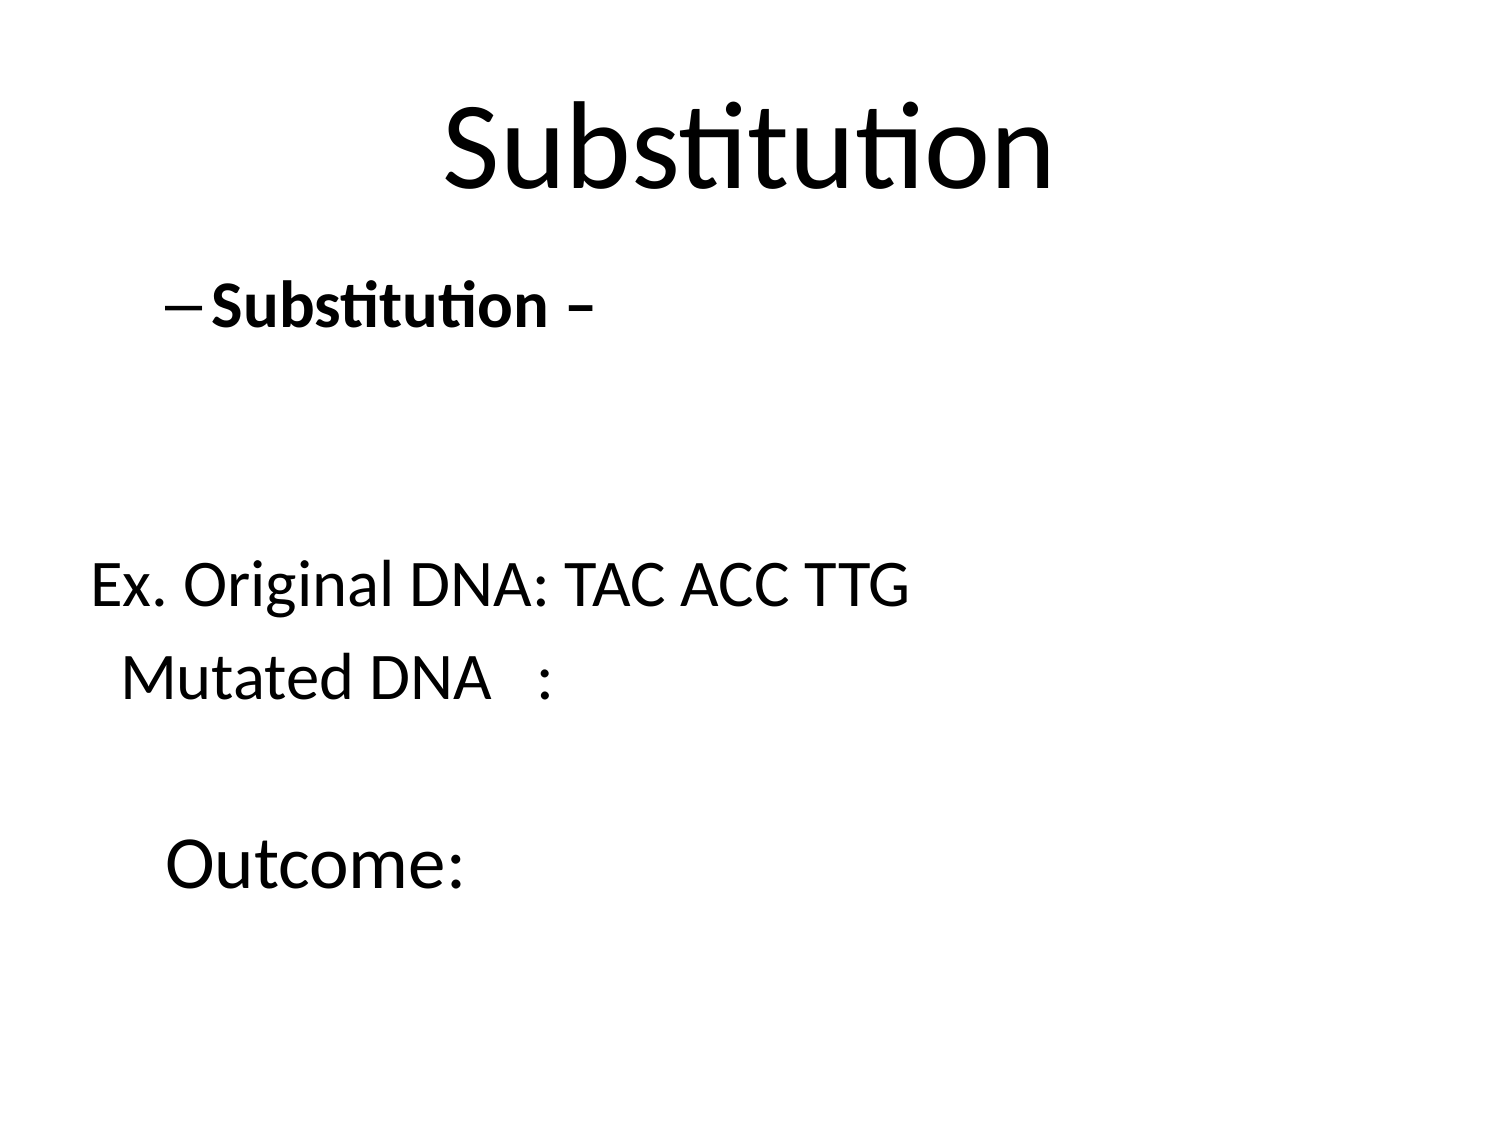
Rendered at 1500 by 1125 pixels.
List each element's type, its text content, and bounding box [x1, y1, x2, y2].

list Substitution – Ex. Original DNA: TAC ACC TTG Mutated DNA : Outcome: [75, 262, 1425, 1090]
title Substitution [75, 45, 1425, 233]
